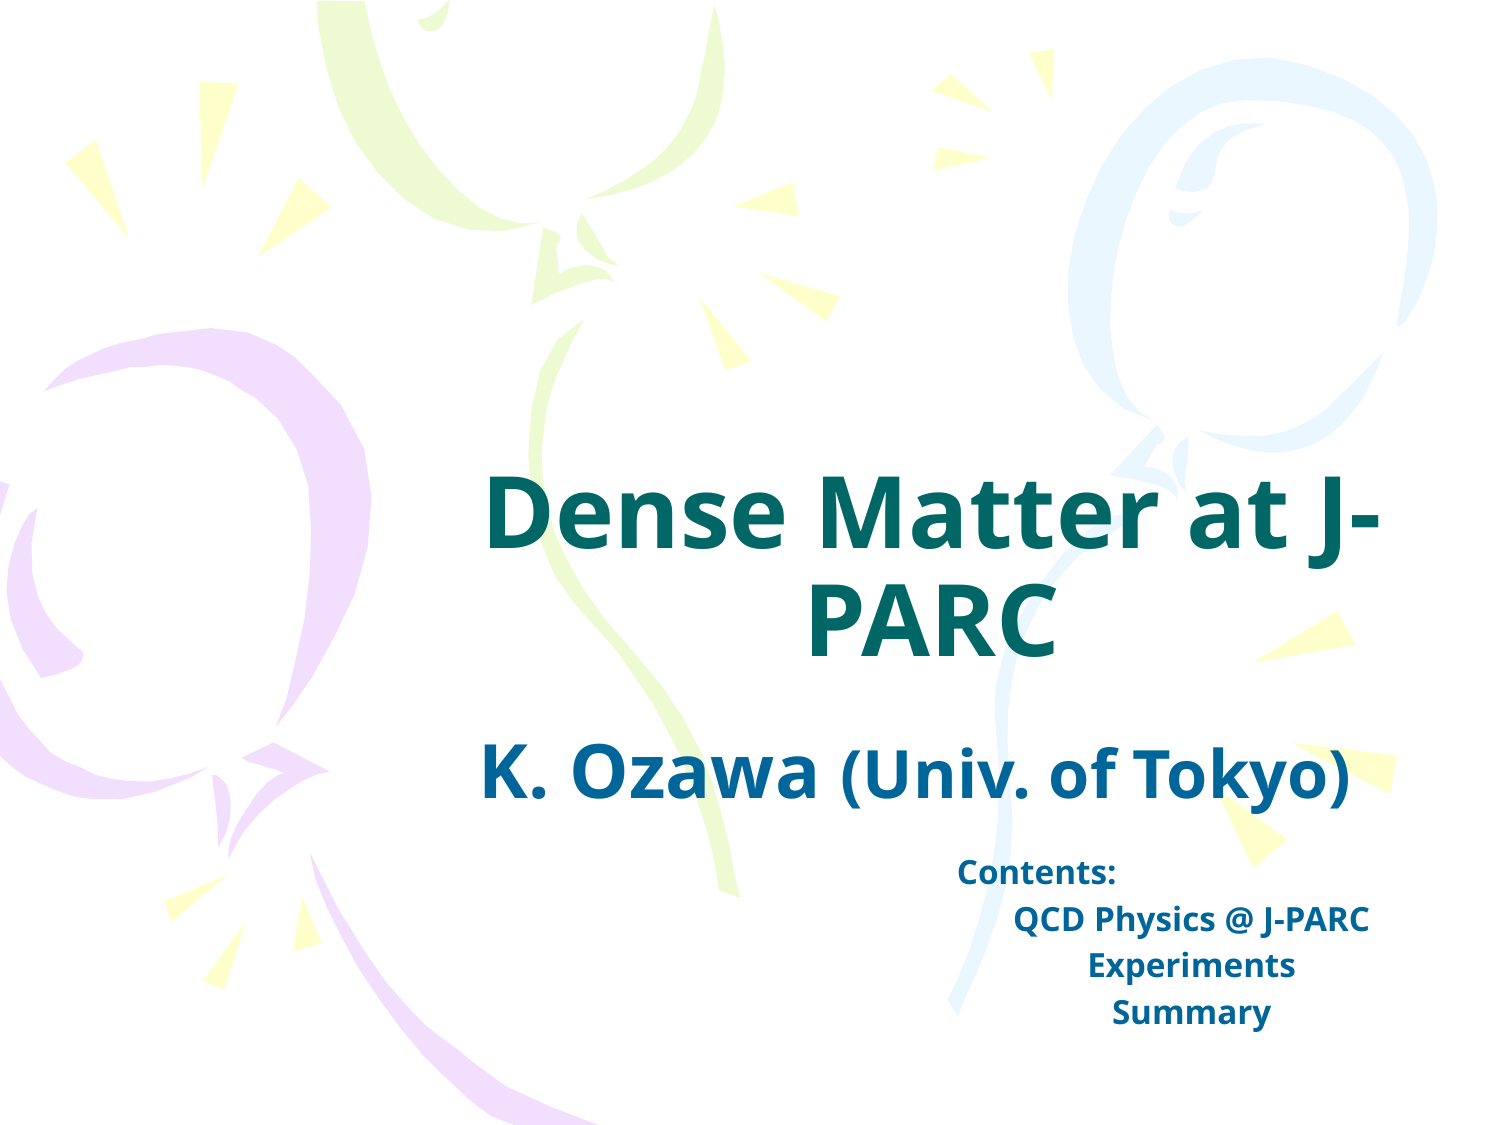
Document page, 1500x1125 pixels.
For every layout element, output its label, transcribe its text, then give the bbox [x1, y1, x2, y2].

subtitle K. Ozawa (Univ. of Tokyo) [359, 715, 1471, 1073]
text_box Contents: QCD Physics @ J-PARC Experiments Summary [942, 843, 1442, 1067]
title Dense Matter at J-PARC [445, 97, 1420, 686]
